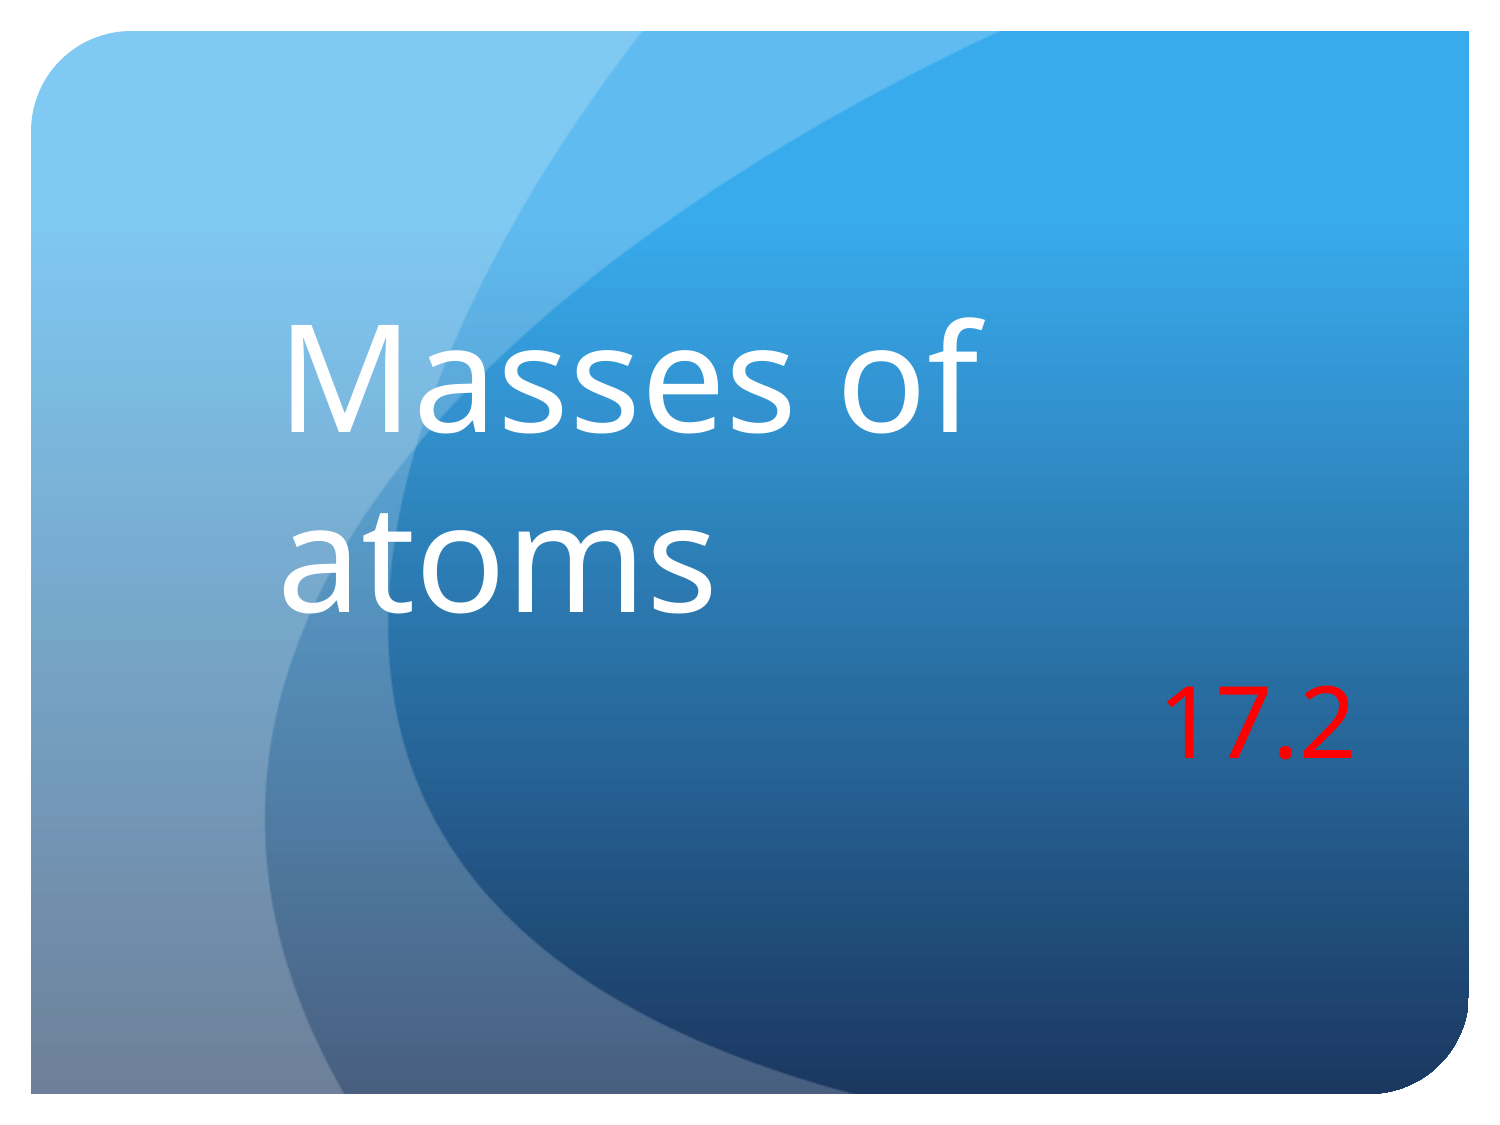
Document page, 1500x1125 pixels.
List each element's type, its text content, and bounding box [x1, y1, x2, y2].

picture [25, 30, 1474, 1095]
title Masses of atoms [262, 408, 1372, 650]
subtitle 17.2 [262, 650, 1372, 939]
